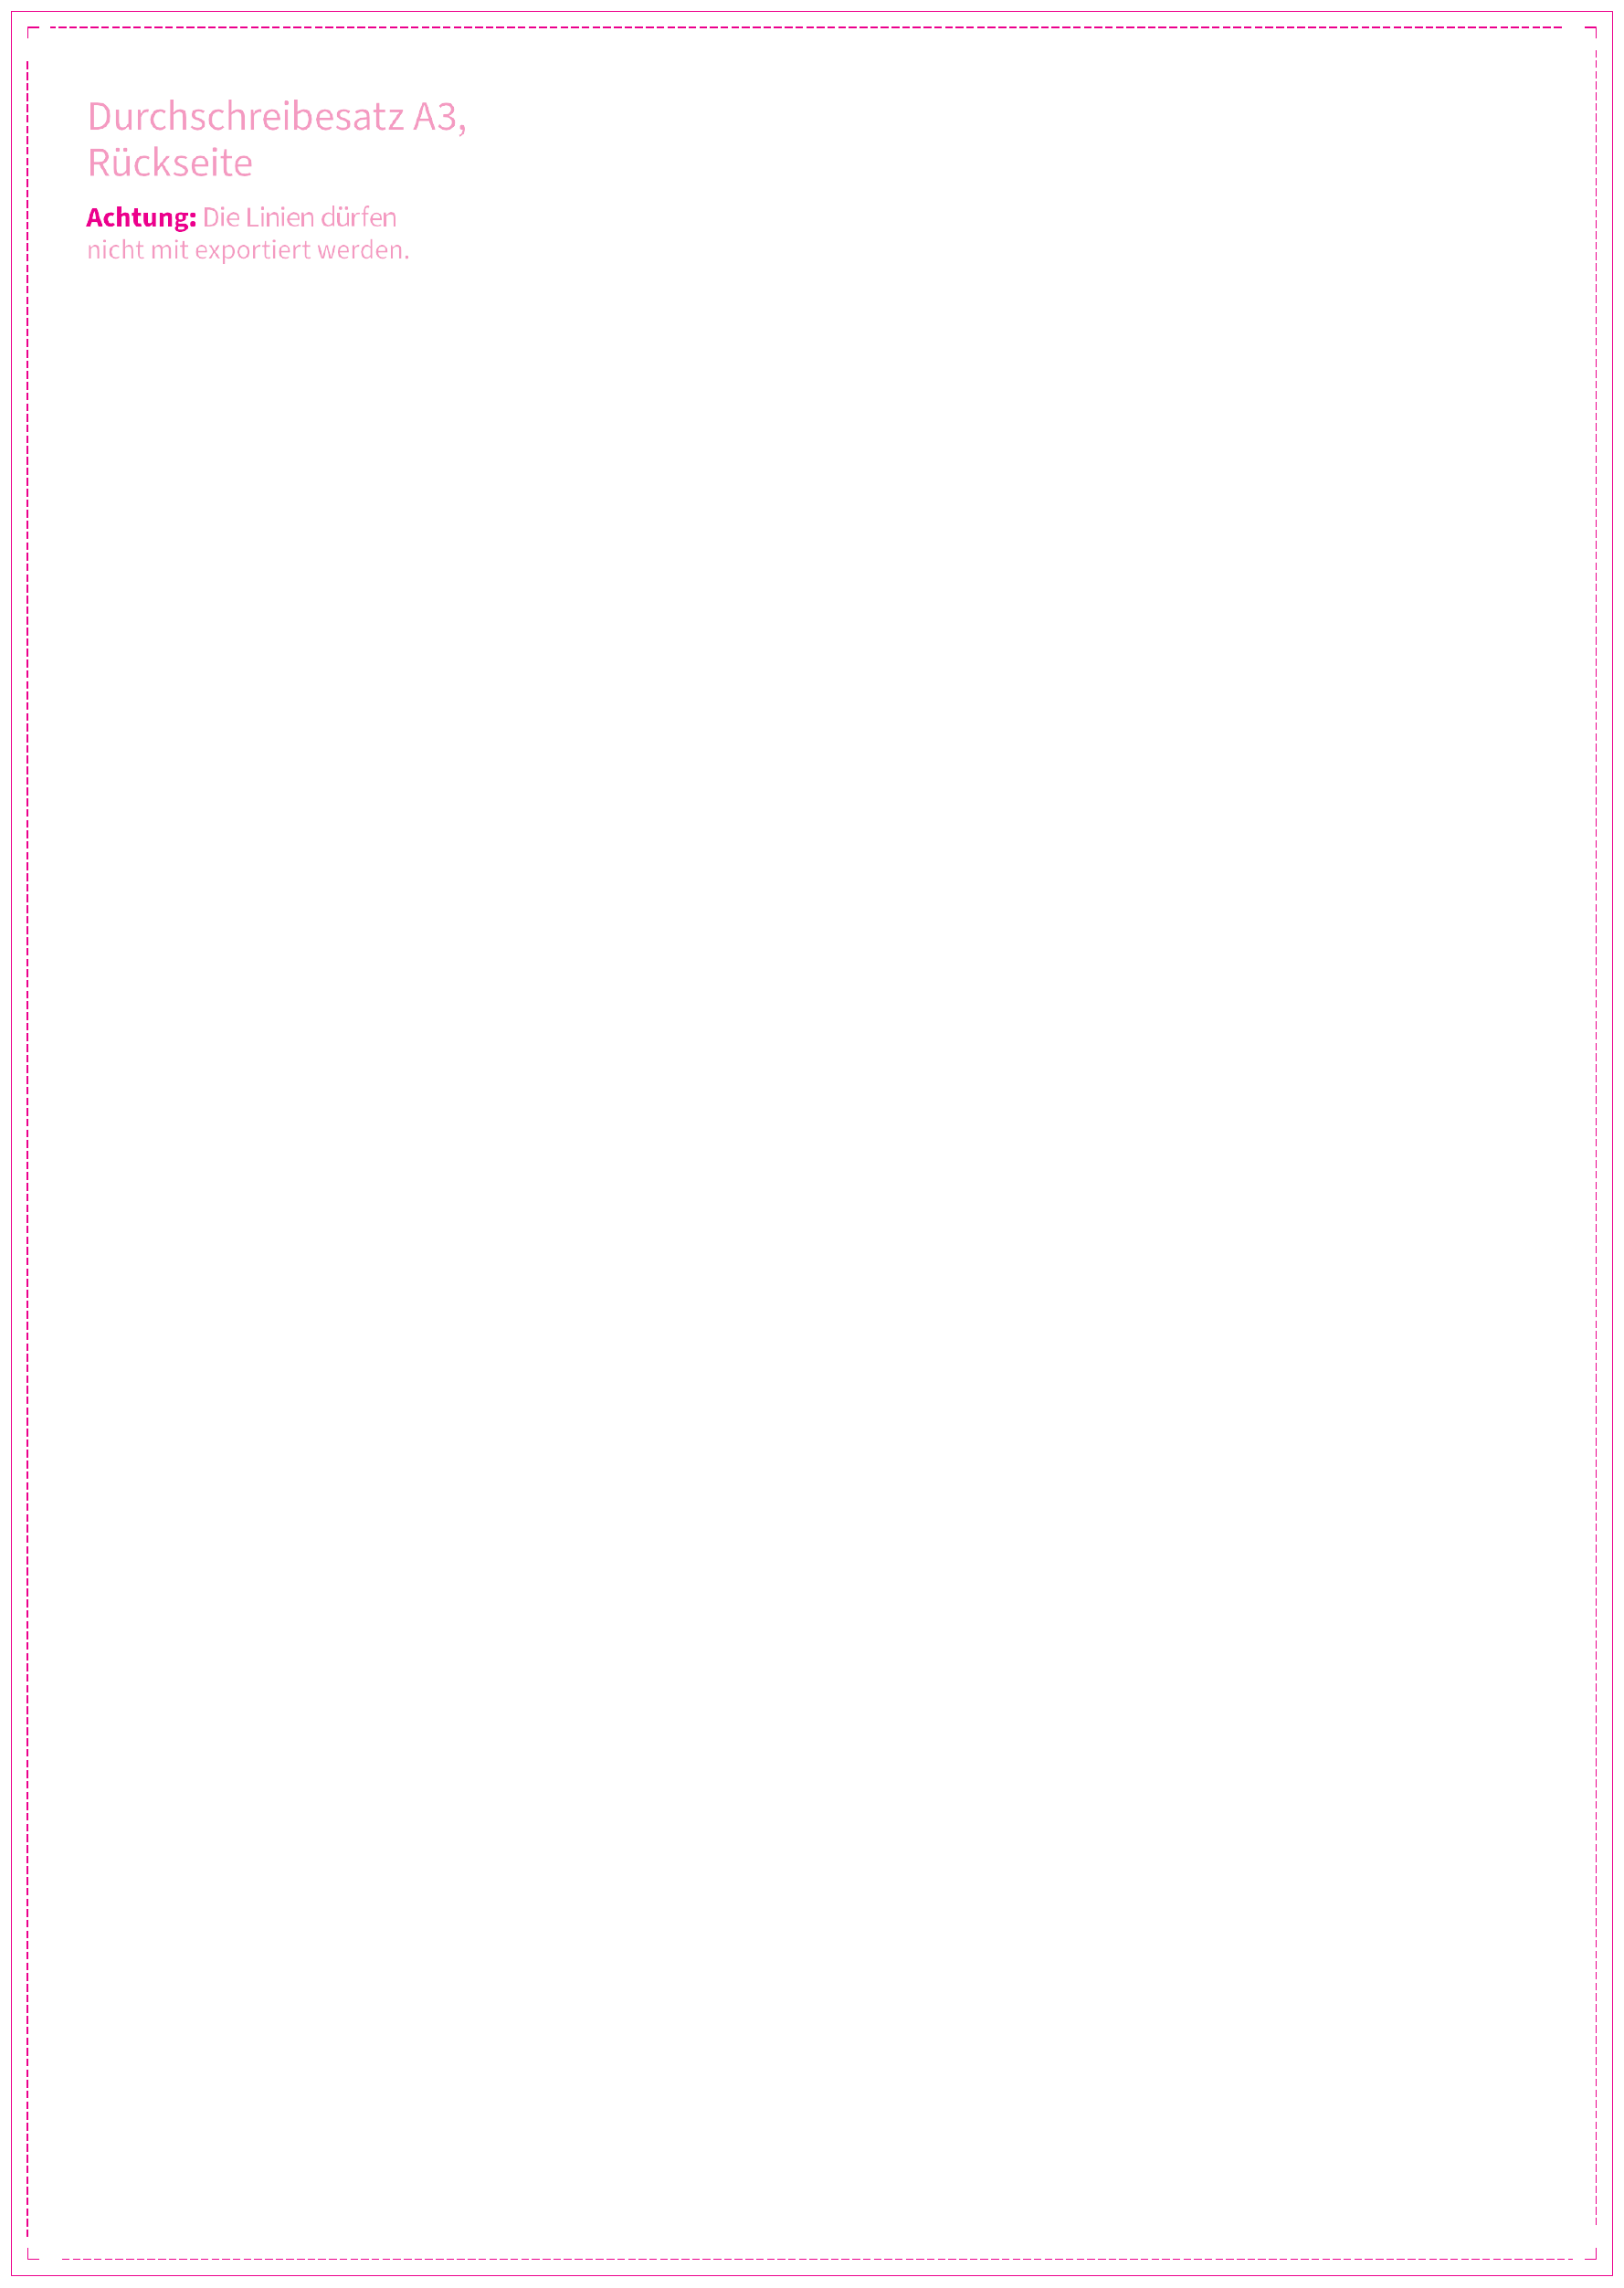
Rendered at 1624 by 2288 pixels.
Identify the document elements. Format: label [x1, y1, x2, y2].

text_box [10, 10, 1613, 2277]
